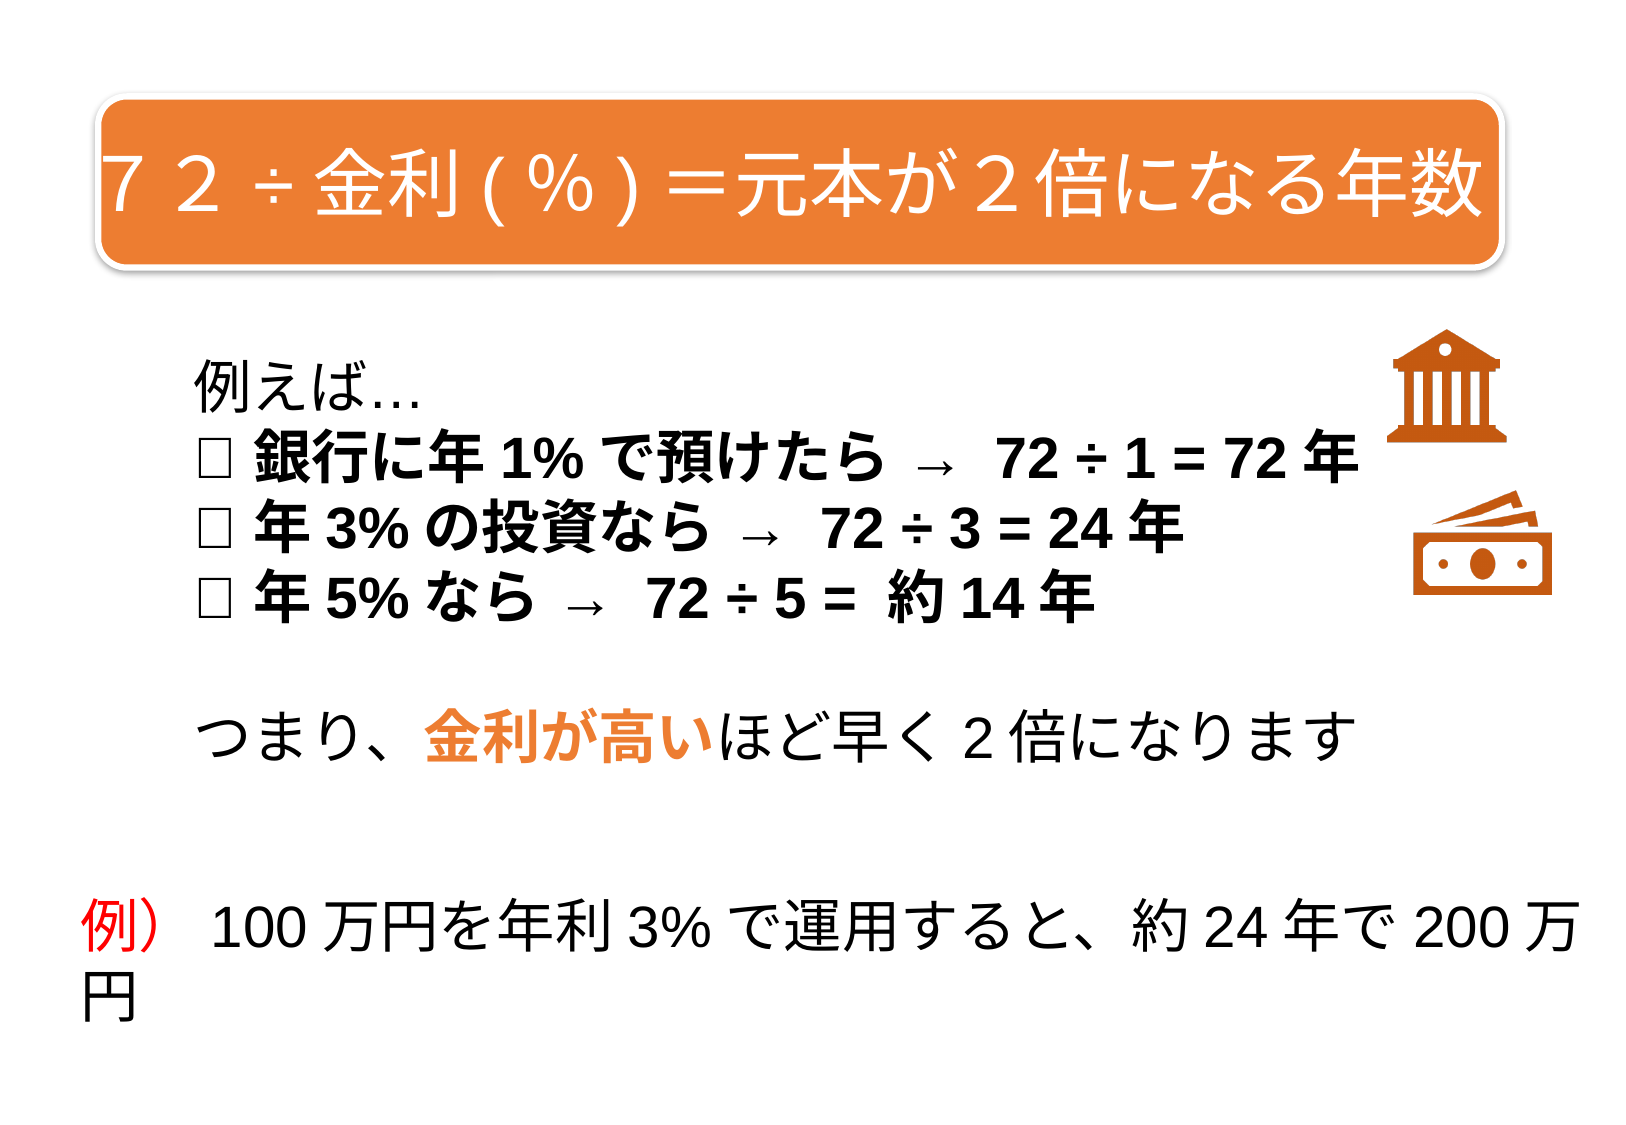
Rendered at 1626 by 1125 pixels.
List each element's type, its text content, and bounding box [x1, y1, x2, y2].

text_box [95, 93, 1506, 271]
picture [1371, 310, 1522, 461]
text_box 例）100万円を年利3%で運用すると、約24年で200万円 [65, 881, 1625, 1037]
picture [1407, 469, 1558, 621]
text_box ７２÷金利(％)＝元本が２倍になる年数 [70, 128, 1499, 234]
text_box 例えば… ✅ 銀行に年1%で預けたら → 72 ÷ 1 = 72年 ✅ 年3%の投資なら → 72 ÷ 3 = 24年 ✅ 年5%なら → 72 ÷ 5 = 約14年 つまり、金利が高いほど早く2倍になります [178, 342, 1447, 778]
